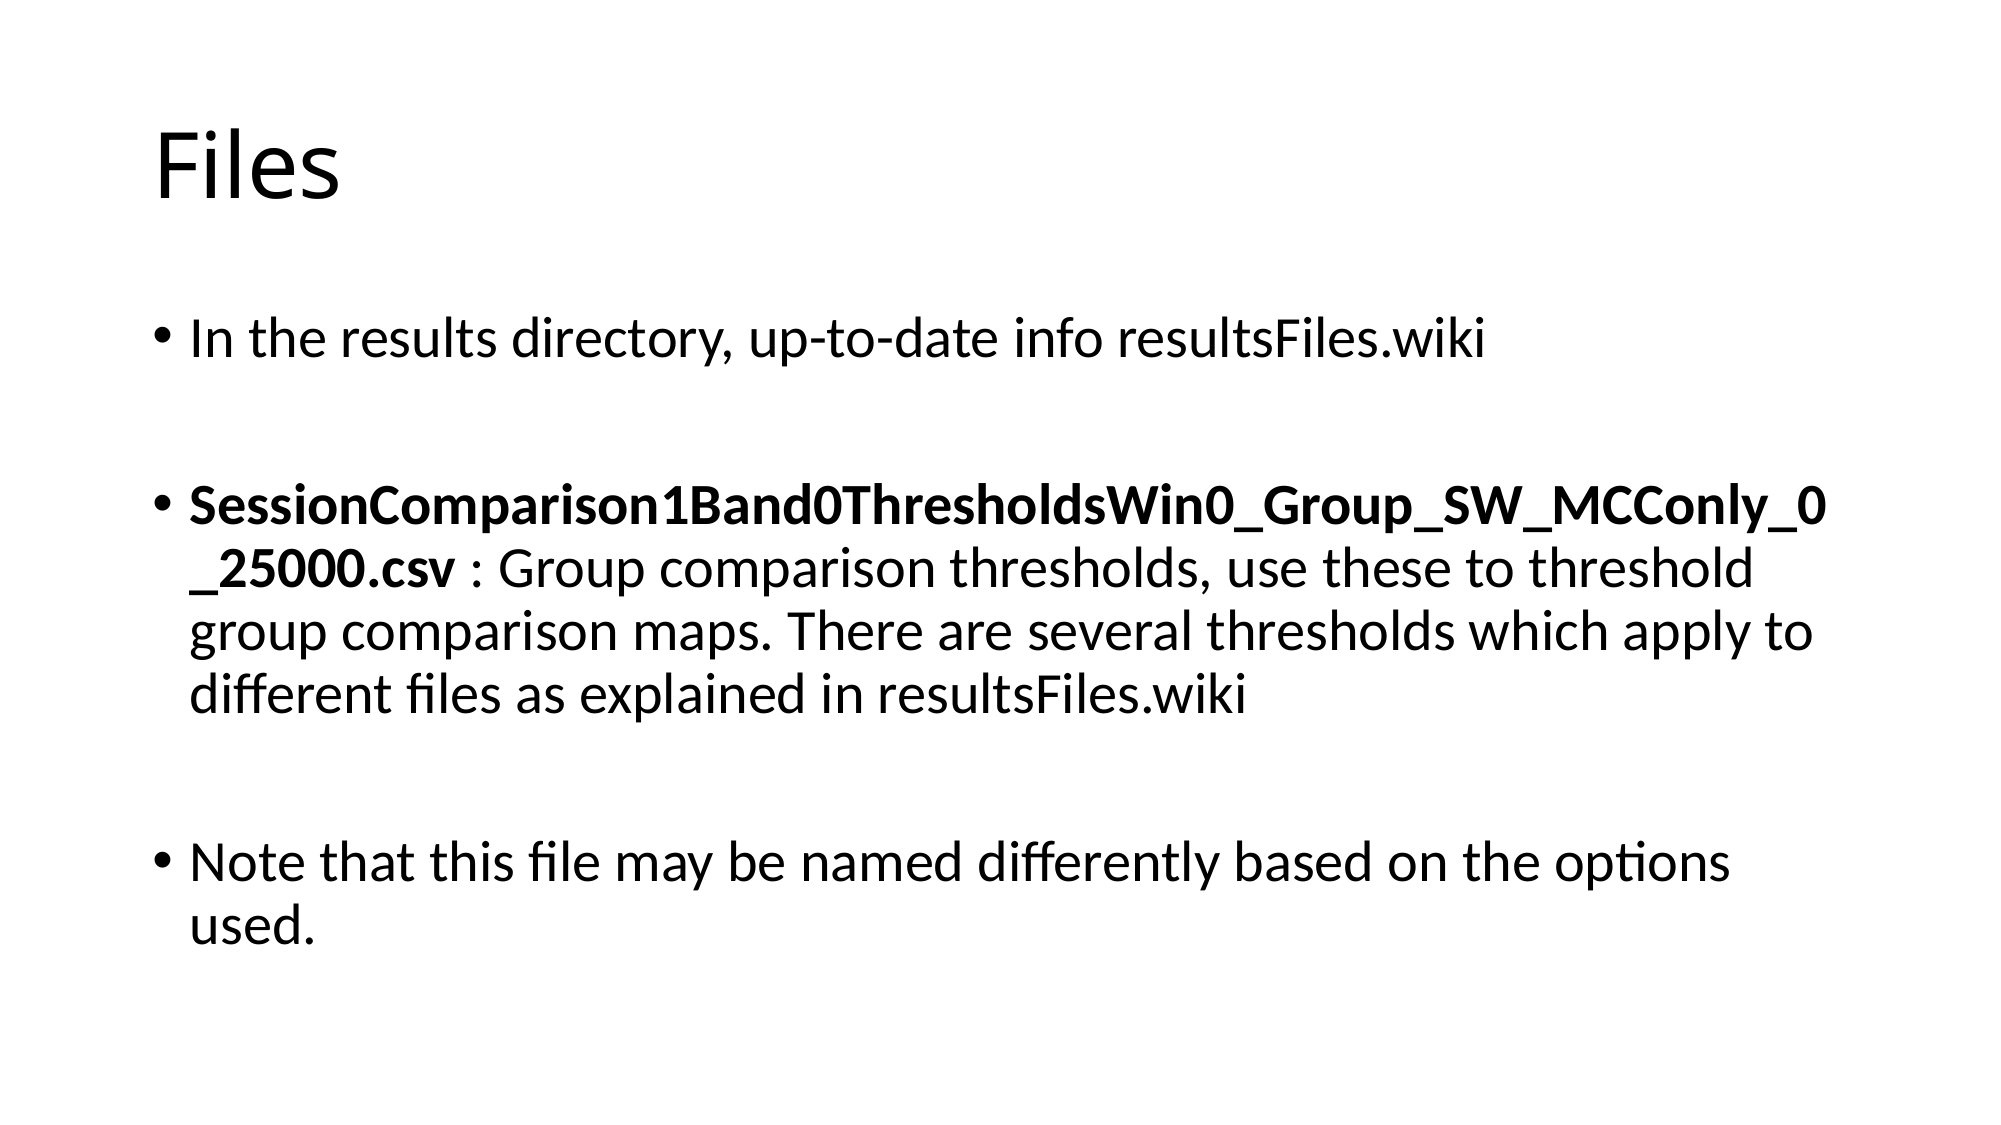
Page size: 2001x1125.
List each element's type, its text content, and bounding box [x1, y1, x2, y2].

list In the results directory, up-to-date info resultsFiles.wiki SessionComparison1Band0ThresholdsWin0_Group_SW_MCConly_0_25000.csv : Group comparison thresholds, use these to threshold group comparison maps. There are several thresholds which apply to different files as explained in resultsFiles.wiki Note that this file may be named differently based on the options used. [137, 299, 1863, 1014]
title Files [137, 59, 1863, 278]
